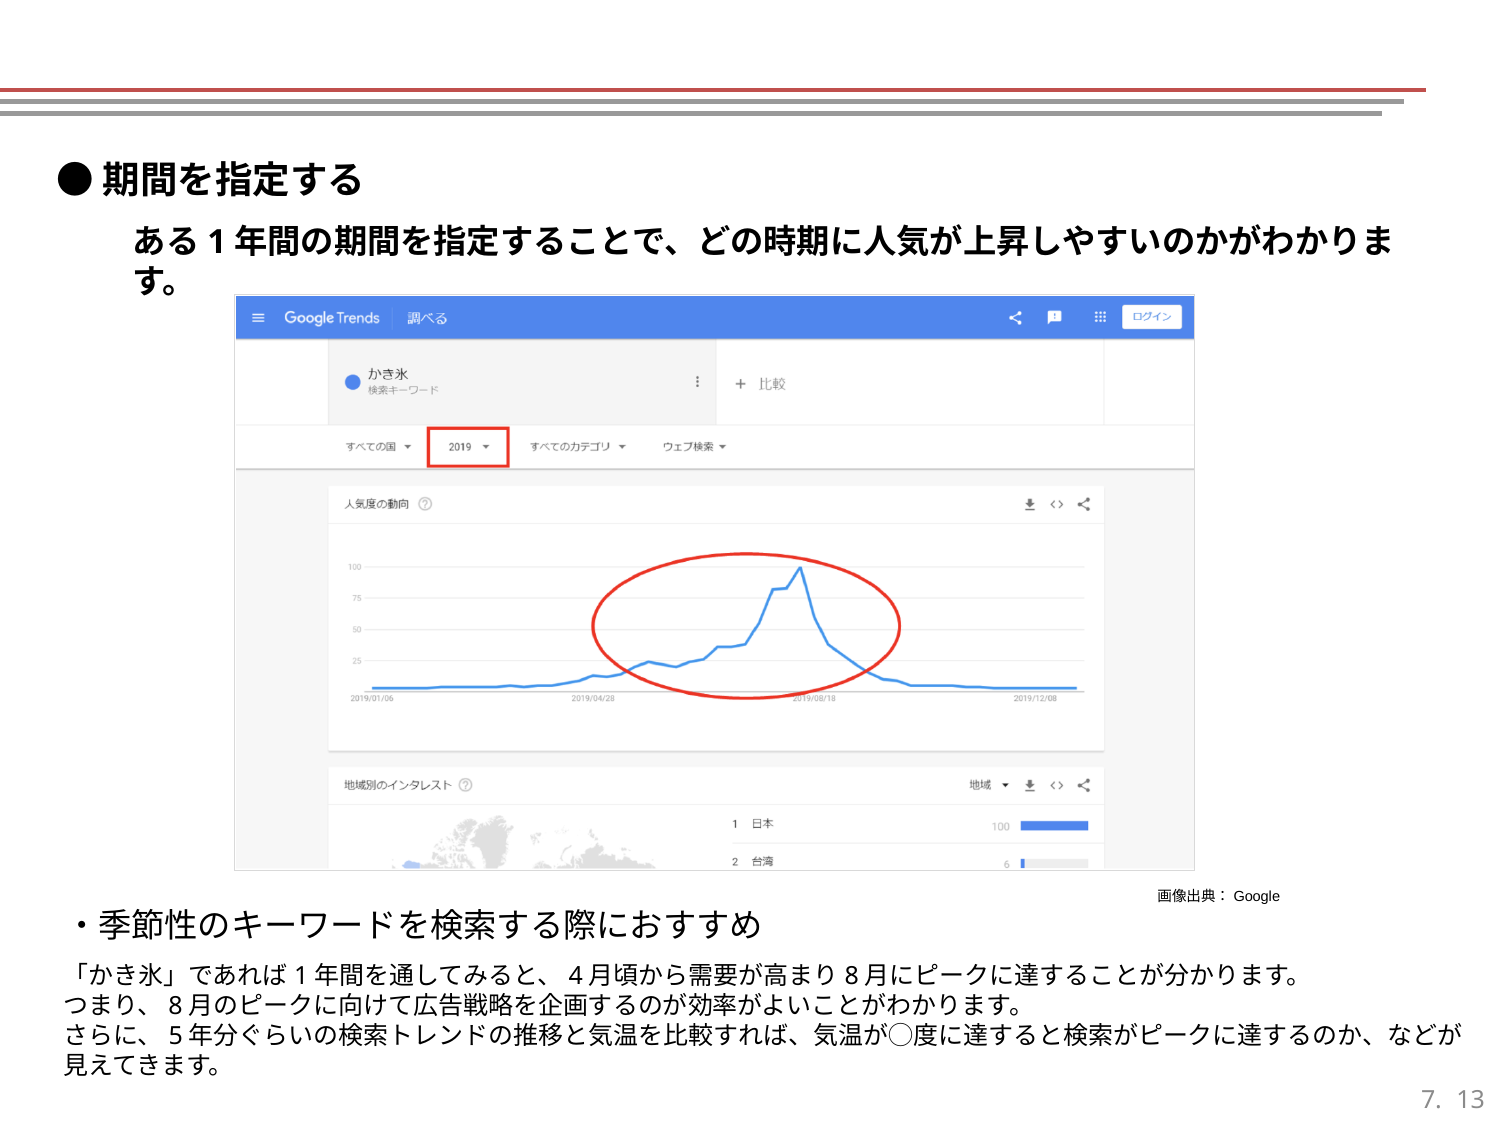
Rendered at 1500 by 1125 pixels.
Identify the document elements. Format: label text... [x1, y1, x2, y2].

picture [233, 294, 1196, 871]
text_box ●期間を指定する [41, 148, 609, 209]
text_box ある1年間の期間を指定することで、どの時期に人気が上昇しやすいのかがわかります。 [118, 212, 1436, 308]
text_box ・季節性のキーワードを検索する際におすすめ [50, 896, 801, 952]
slide_number 12 [1381, 1065, 1500, 1125]
text_box 画像出典：Google [1139, 879, 1295, 912]
text_box 「かき氷」であれば1年間を通してみると、4月頃から需要が高まり8月にピークに達することが分かります。 つまり、8月のピークに向けて広告戦略を企画するのが効率がよいことがわかります。 さらに、5年分ぐらいの検索トレンドの推移と気温を比較すれば、気温が◯度に達すると検索がピークに達するのか、などが見えてきます。 [48, 952, 1482, 1088]
